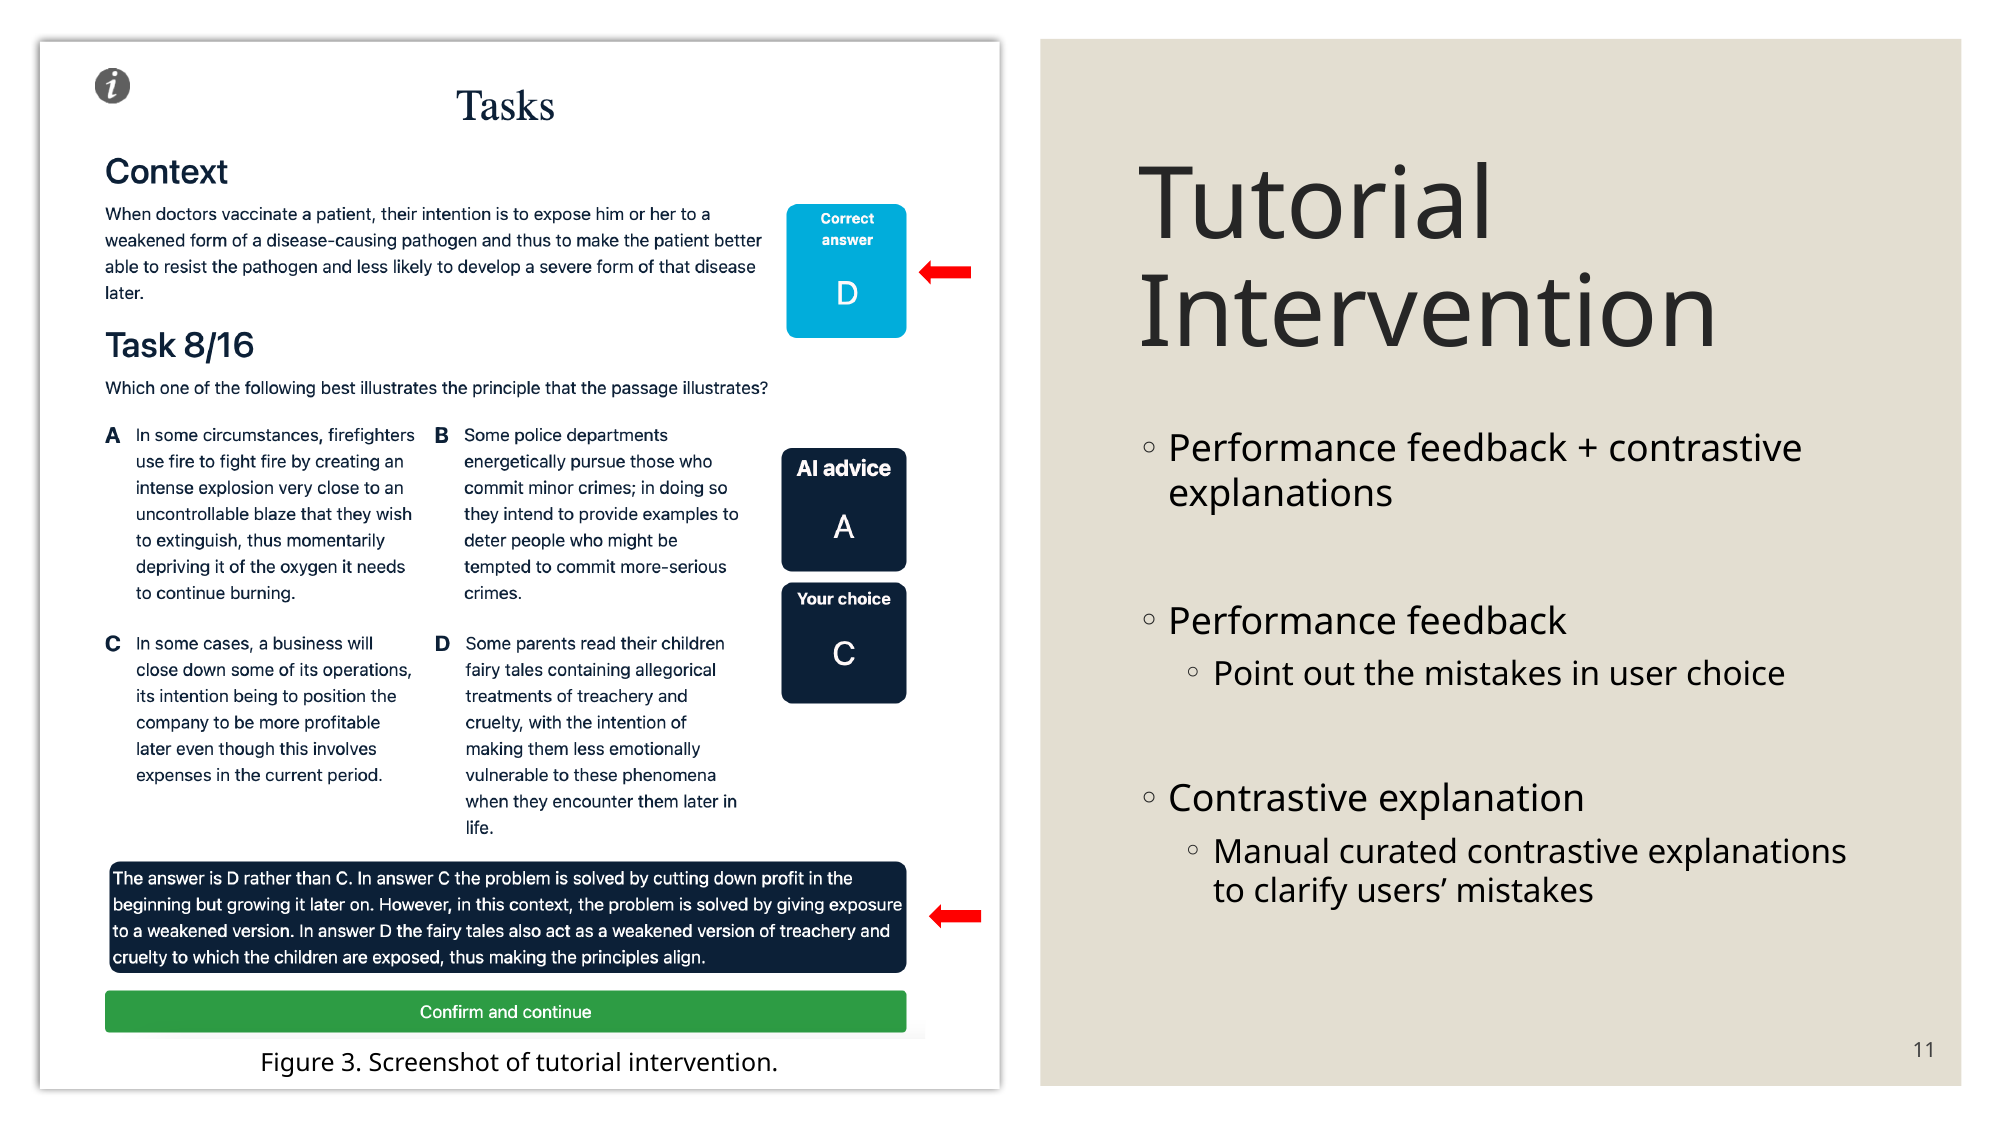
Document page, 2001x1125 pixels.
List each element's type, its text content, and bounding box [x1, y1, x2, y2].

list Performance feedback + contrastive explanations Performance feedback Point out the mistakes in user choice Contrastive explanation Manual curated contrastive explanations to clarify users’ mistakes [1123, 416, 1878, 1007]
title Tutorial Intervention [1123, 119, 1878, 402]
text_box [932, 265, 973, 280]
slide_number 11 [1861, 1027, 1952, 1073]
text_box [932, 903, 983, 930]
text_box [39, 41, 1000, 1038]
text_box Figure 3. Screenshot of tutorial intervention. [19, 1038, 1020, 1084]
text_box [39, 1084, 1000, 1089]
picture [74, 57, 926, 1039]
text_box [0, 0, 1041, 1125]
